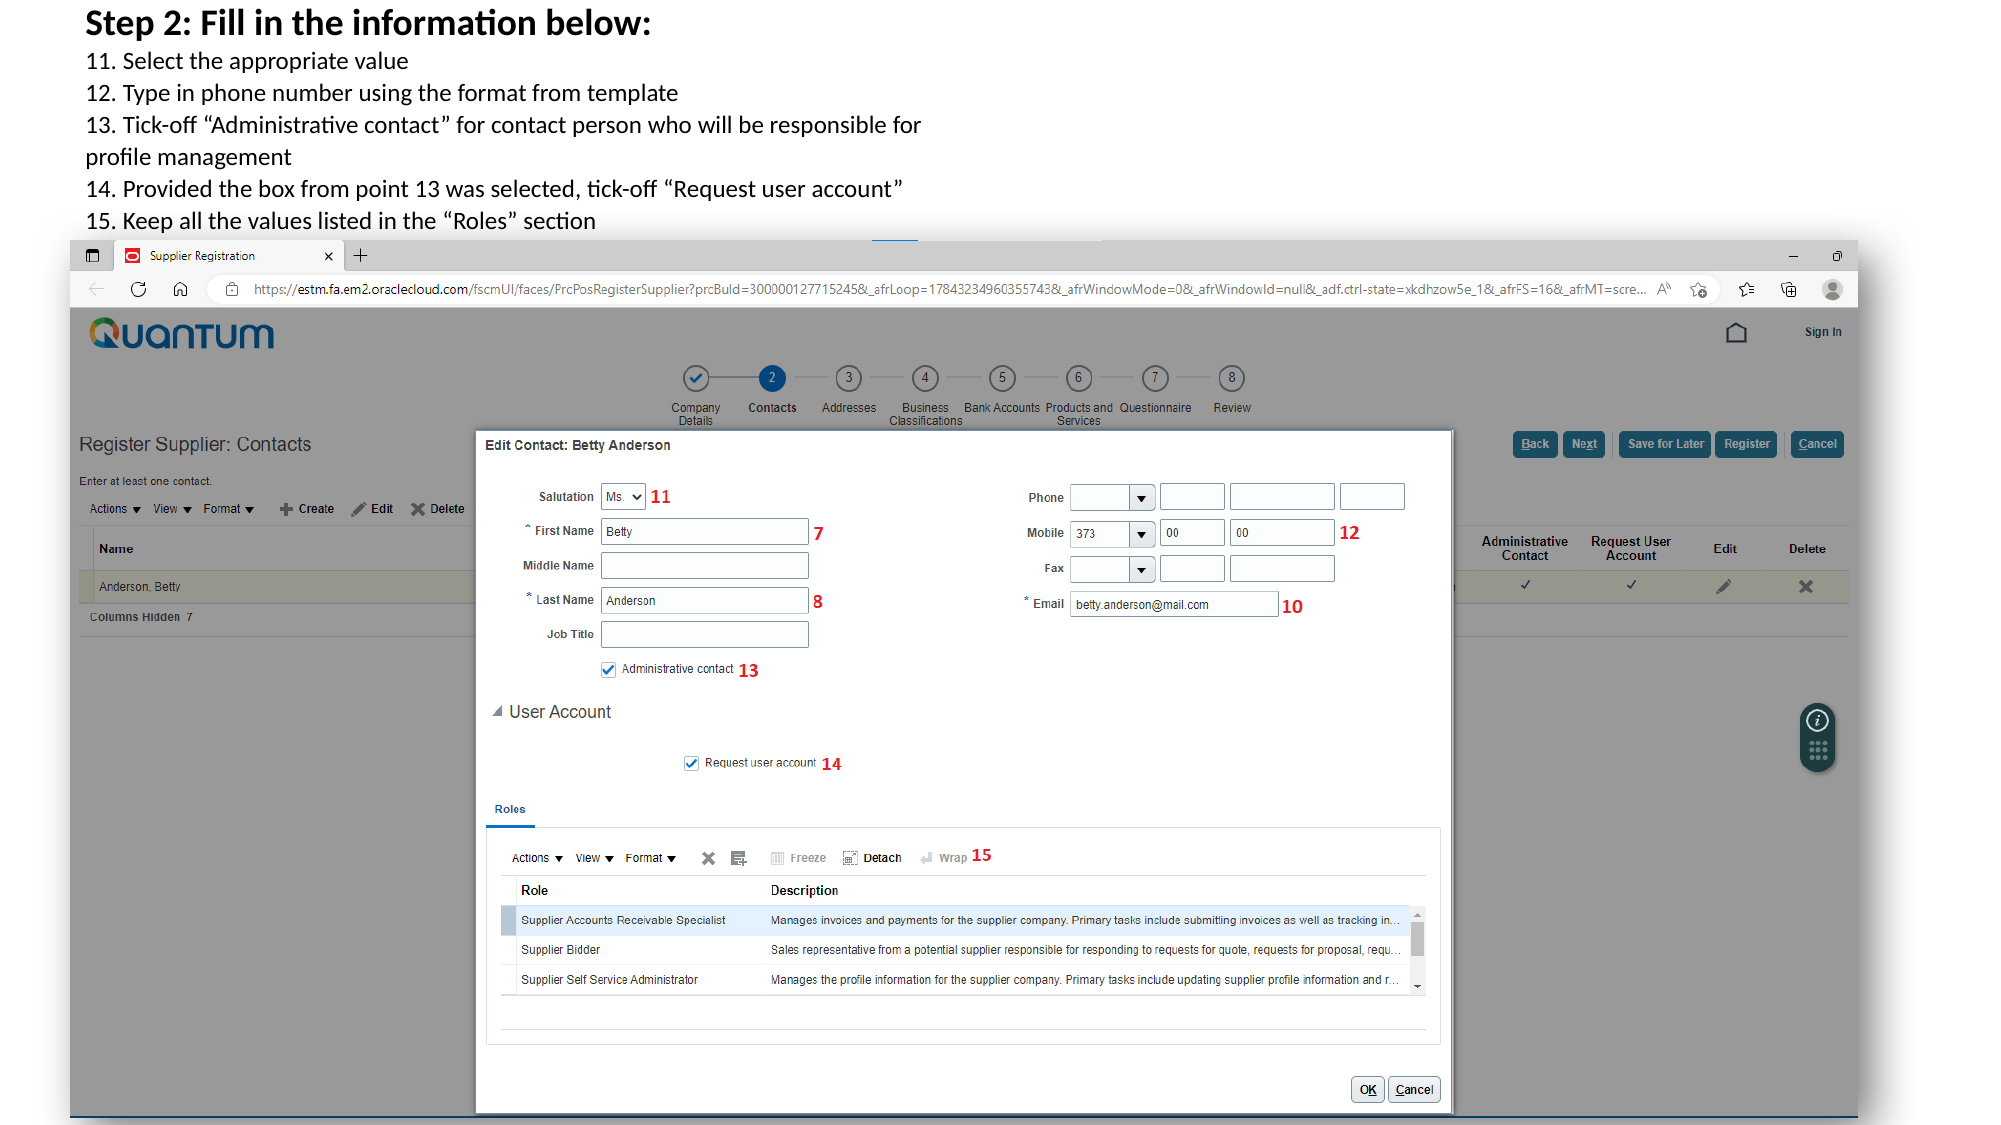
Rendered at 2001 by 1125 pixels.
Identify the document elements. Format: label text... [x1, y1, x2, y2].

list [70, 240, 1858, 1118]
title Step 2: Fill in the information below: 11. Select the appropriate value 12. Type in phone number using the format from template 13. Tick-off “Administrative contact” for contact person who will be responsible for profile management 14. Provided the box from point 13 was selected, tick-off “Request user account” 15. Keep all the values listed in the “Roles” section [70, 7, 1000, 240]
